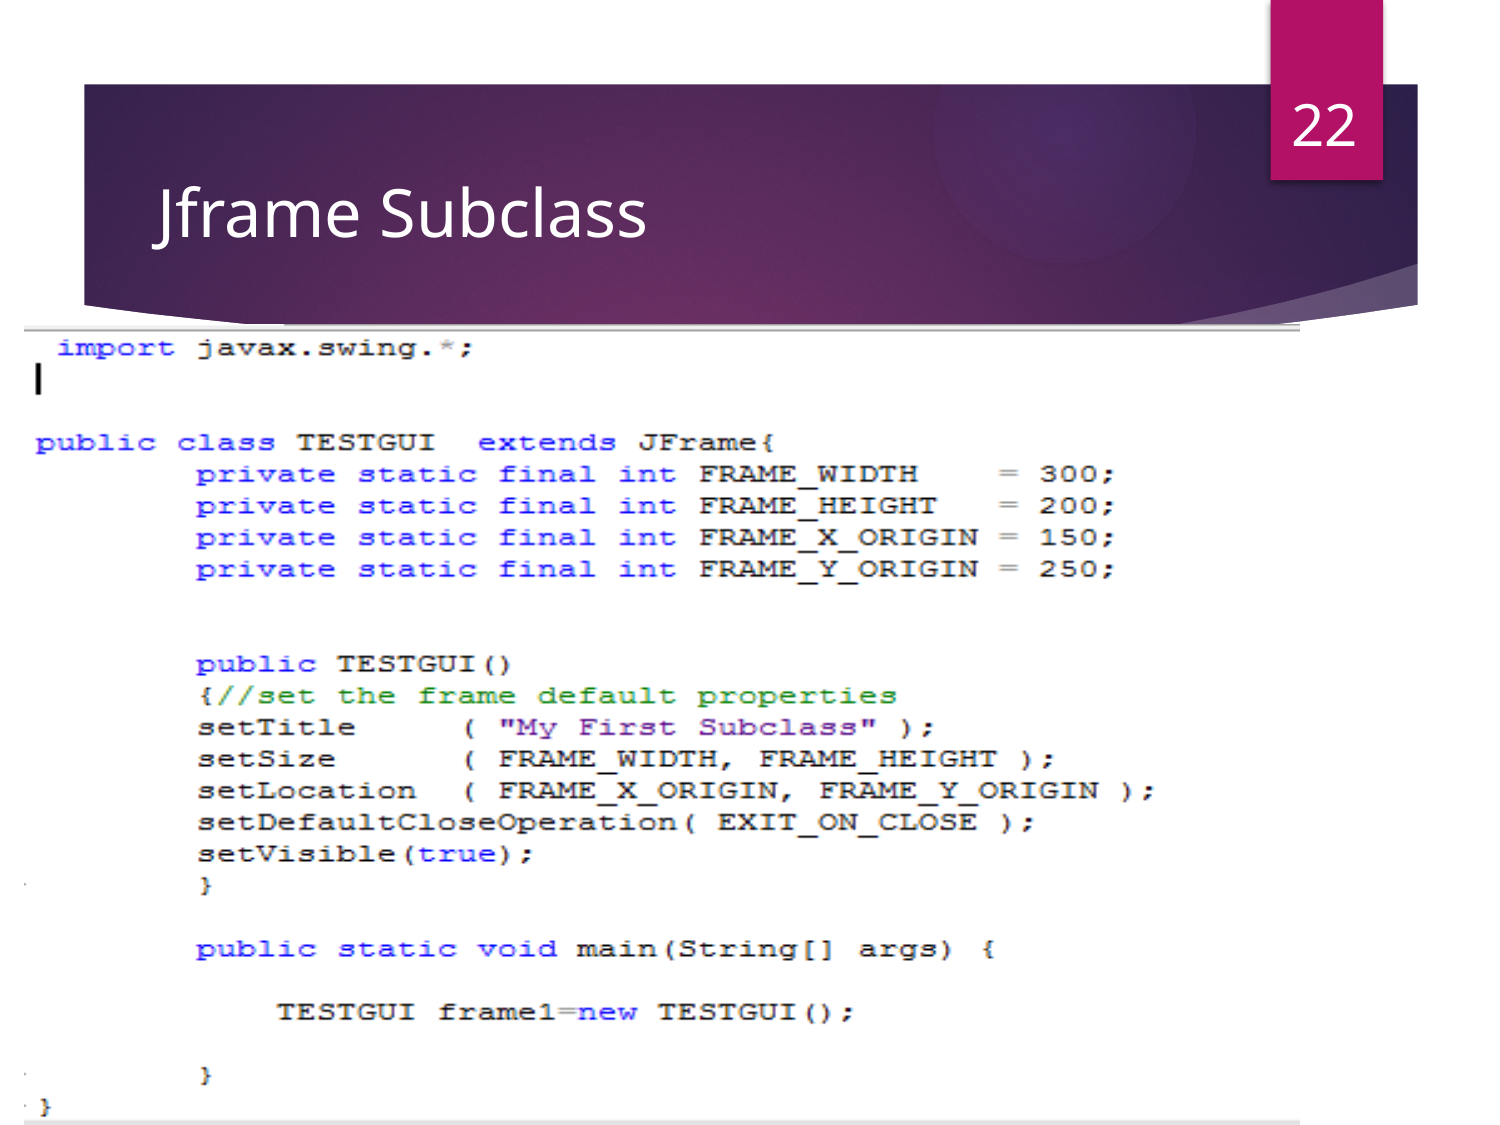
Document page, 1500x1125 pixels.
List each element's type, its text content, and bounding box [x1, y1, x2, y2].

slide_number 22 [1259, 48, 1390, 175]
title Jframe Subclass [142, 152, 1183, 269]
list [24, 324, 1301, 1125]
